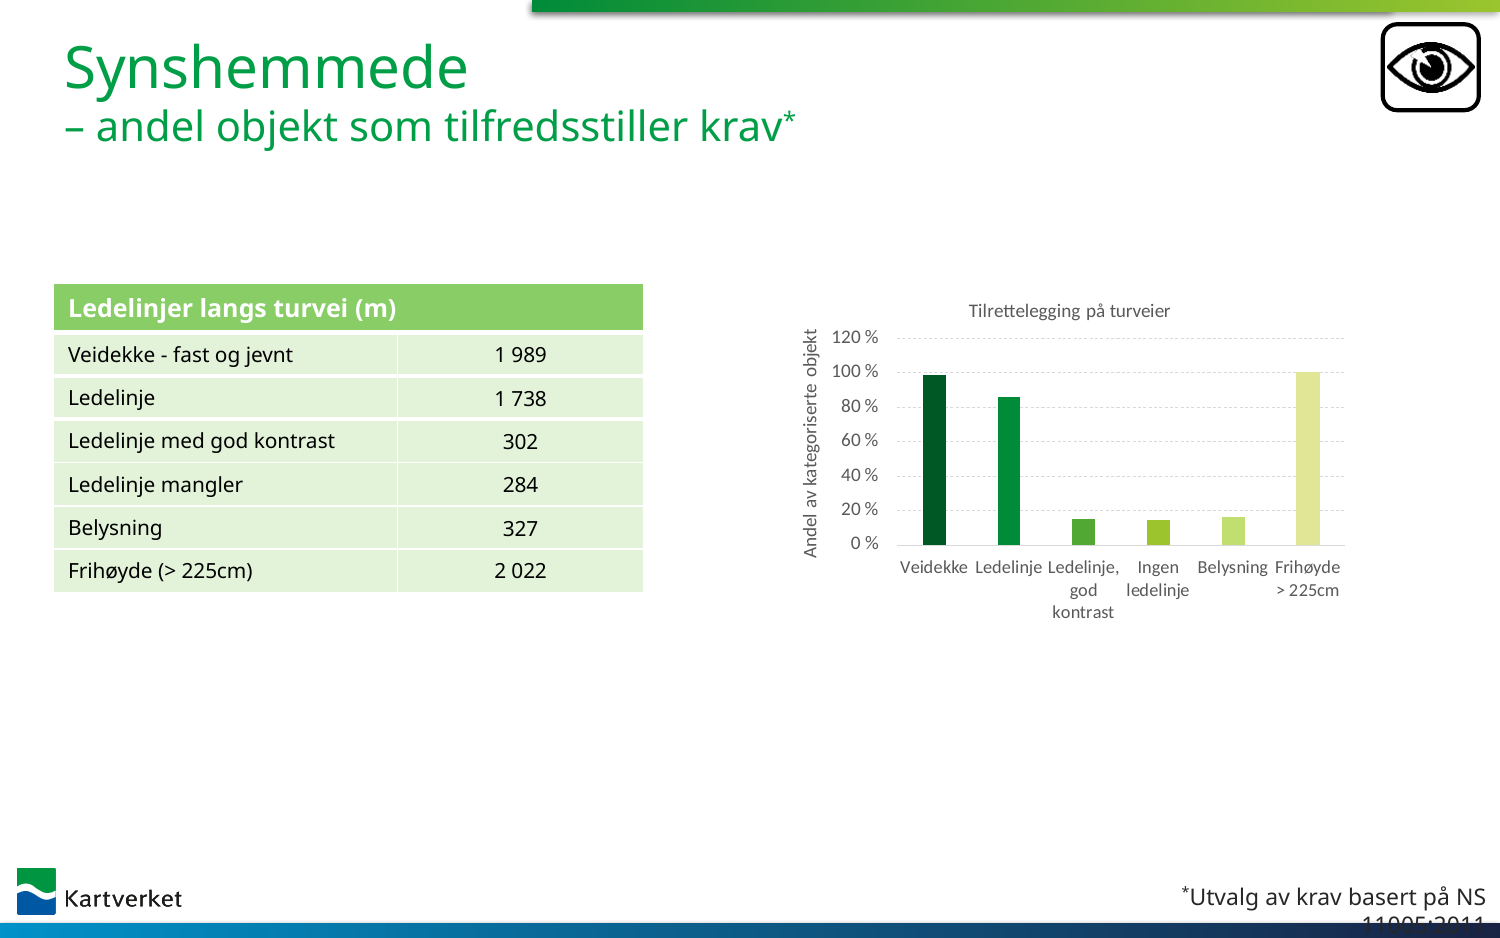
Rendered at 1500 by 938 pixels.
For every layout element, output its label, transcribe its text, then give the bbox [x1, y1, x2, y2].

text_box Synshemmede – andel objekt som tilfredsstiller krav* [49, 24, 1431, 158]
table_cell 327 [398, 507, 643, 548]
table_header Ledelinjer langs turvei (m) [54, 284, 643, 330]
table_cell Ledelinje med god kontrast [54, 421, 397, 462]
table_cell 302 [398, 421, 643, 462]
table_cell Ledelinje mangler [54, 463, 397, 505]
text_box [1382, 24, 1480, 111]
table_cell Belysning [54, 507, 397, 548]
picture [791, 291, 1348, 630]
table_cell 284 [398, 463, 643, 505]
text_box *Utvalg av krav basert på NS 11005:2011 [1068, 873, 1500, 938]
table_cell 2 022 [398, 550, 643, 592]
table_cell 1 738 [398, 378, 643, 417]
table_cell Ledelinje [54, 378, 397, 417]
table_cell Frihøyde (> 225cm) [54, 550, 397, 592]
table_cell Veidekke - fast og jevnt [54, 335, 397, 374]
table_cell 1 989 [398, 335, 643, 374]
